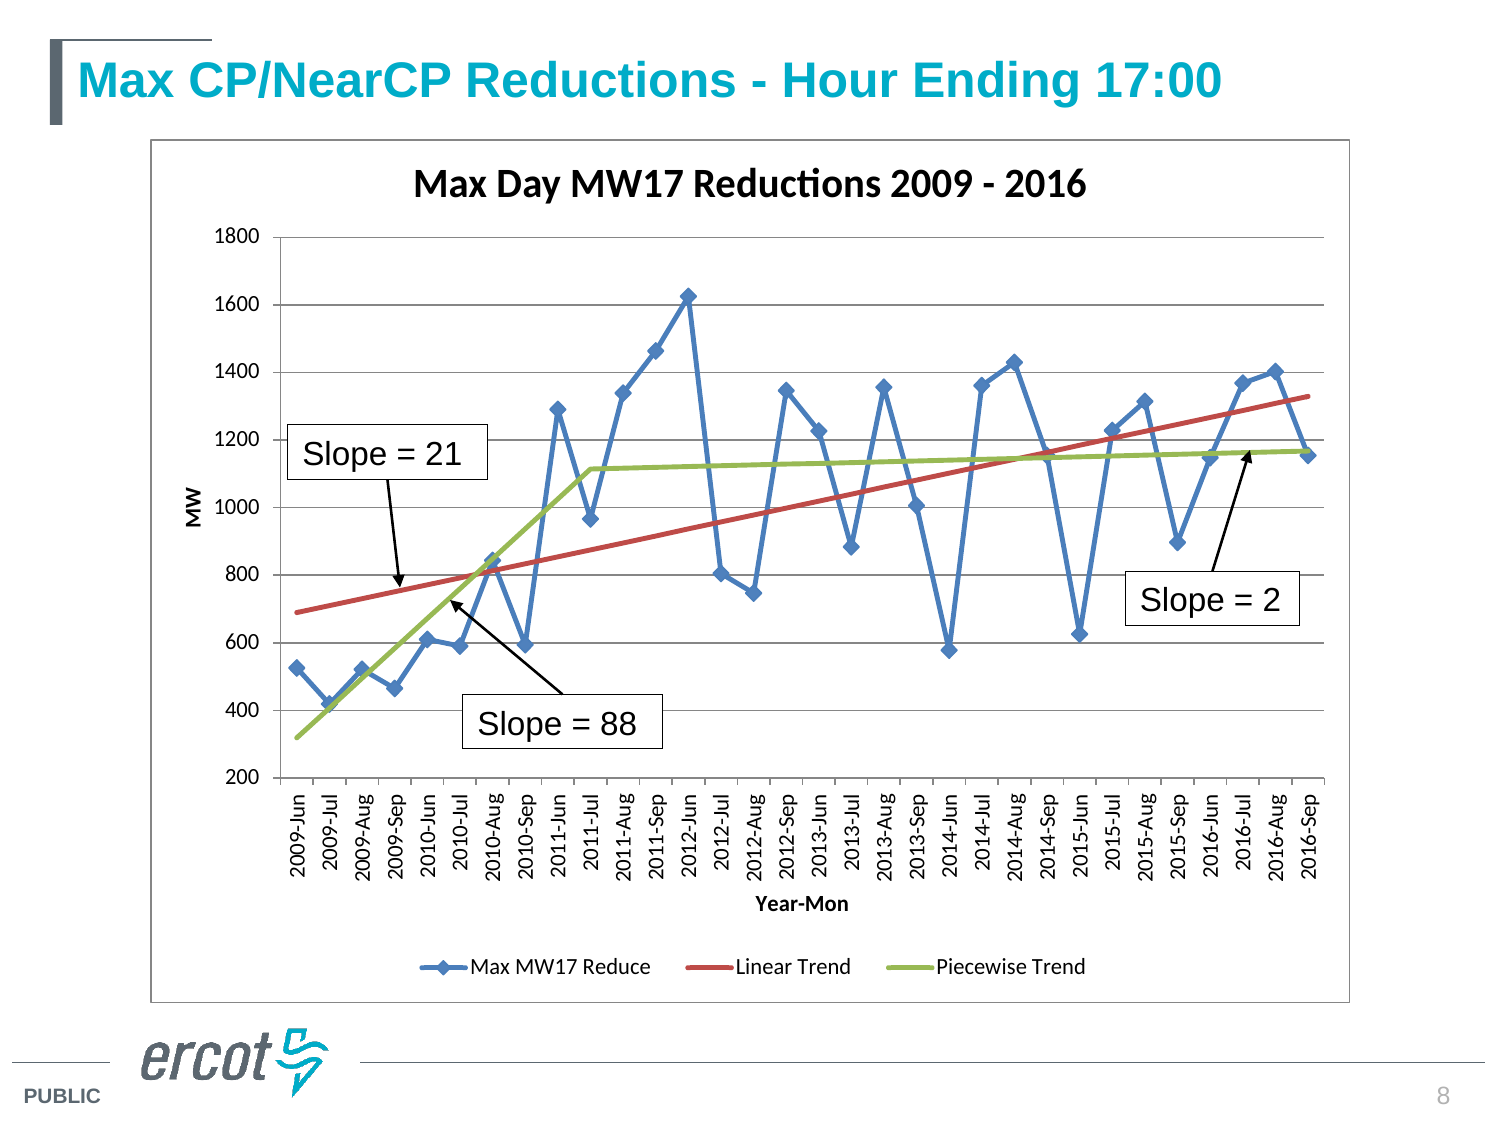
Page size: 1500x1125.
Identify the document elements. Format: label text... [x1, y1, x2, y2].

picture [149, 138, 1351, 1004]
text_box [449, 599, 563, 695]
title Max CP/NearCP Reductions - Hour Ending 17:00 [62, 39, 1450, 125]
picture [137, 1024, 332, 1100]
slide_number 8 [1400, 1076, 1488, 1113]
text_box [387, 480, 401, 588]
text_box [1212, 449, 1251, 572]
